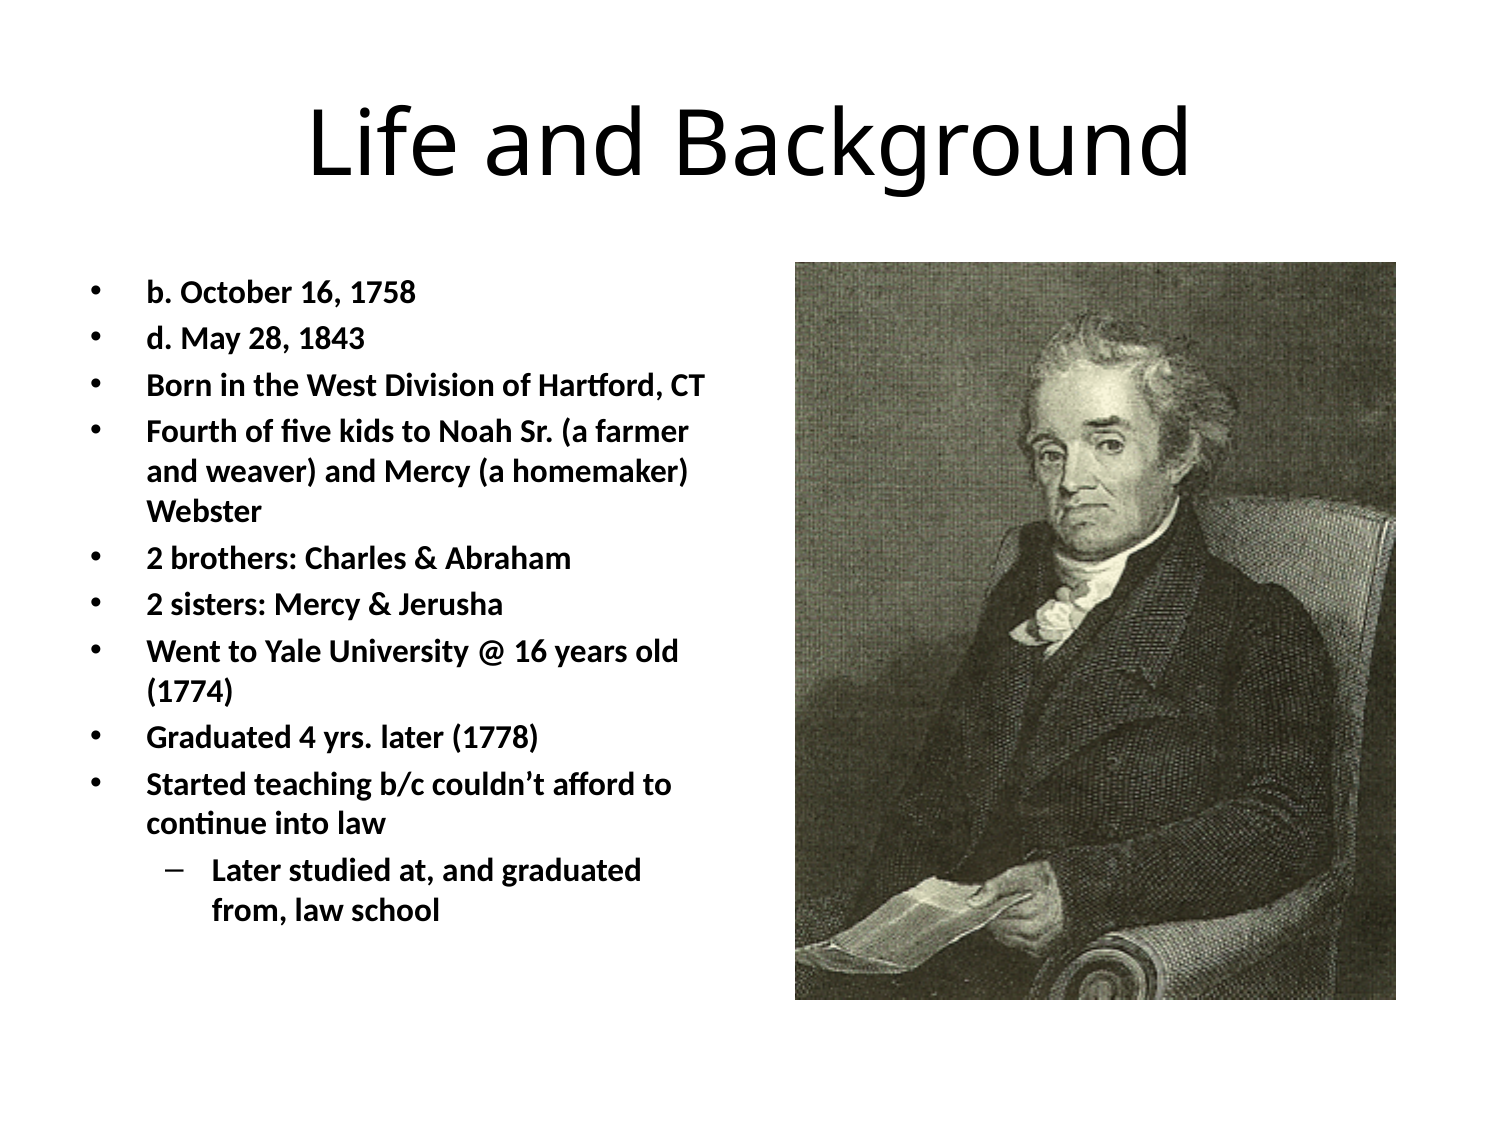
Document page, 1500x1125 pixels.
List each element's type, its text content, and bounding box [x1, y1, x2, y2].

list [795, 262, 1396, 1001]
title Life and Background [75, 45, 1425, 233]
list b. October 16, 1758 d. May 28, 1843 Born in the West Division of Hartford, CT Fourth of five kids to Noah Sr. (a farmer and weaver) and Mercy (a homemaker) Webster 2 brothers: Charles & Abraham 2 sisters: Mercy & Jerusha Went to Yale University @ 16 years old (1774) Graduated 4 yrs. later (1778) Started teaching b/c couldn’t afford to continue into law Later studied at, and graduated from, law school [75, 262, 738, 1005]
